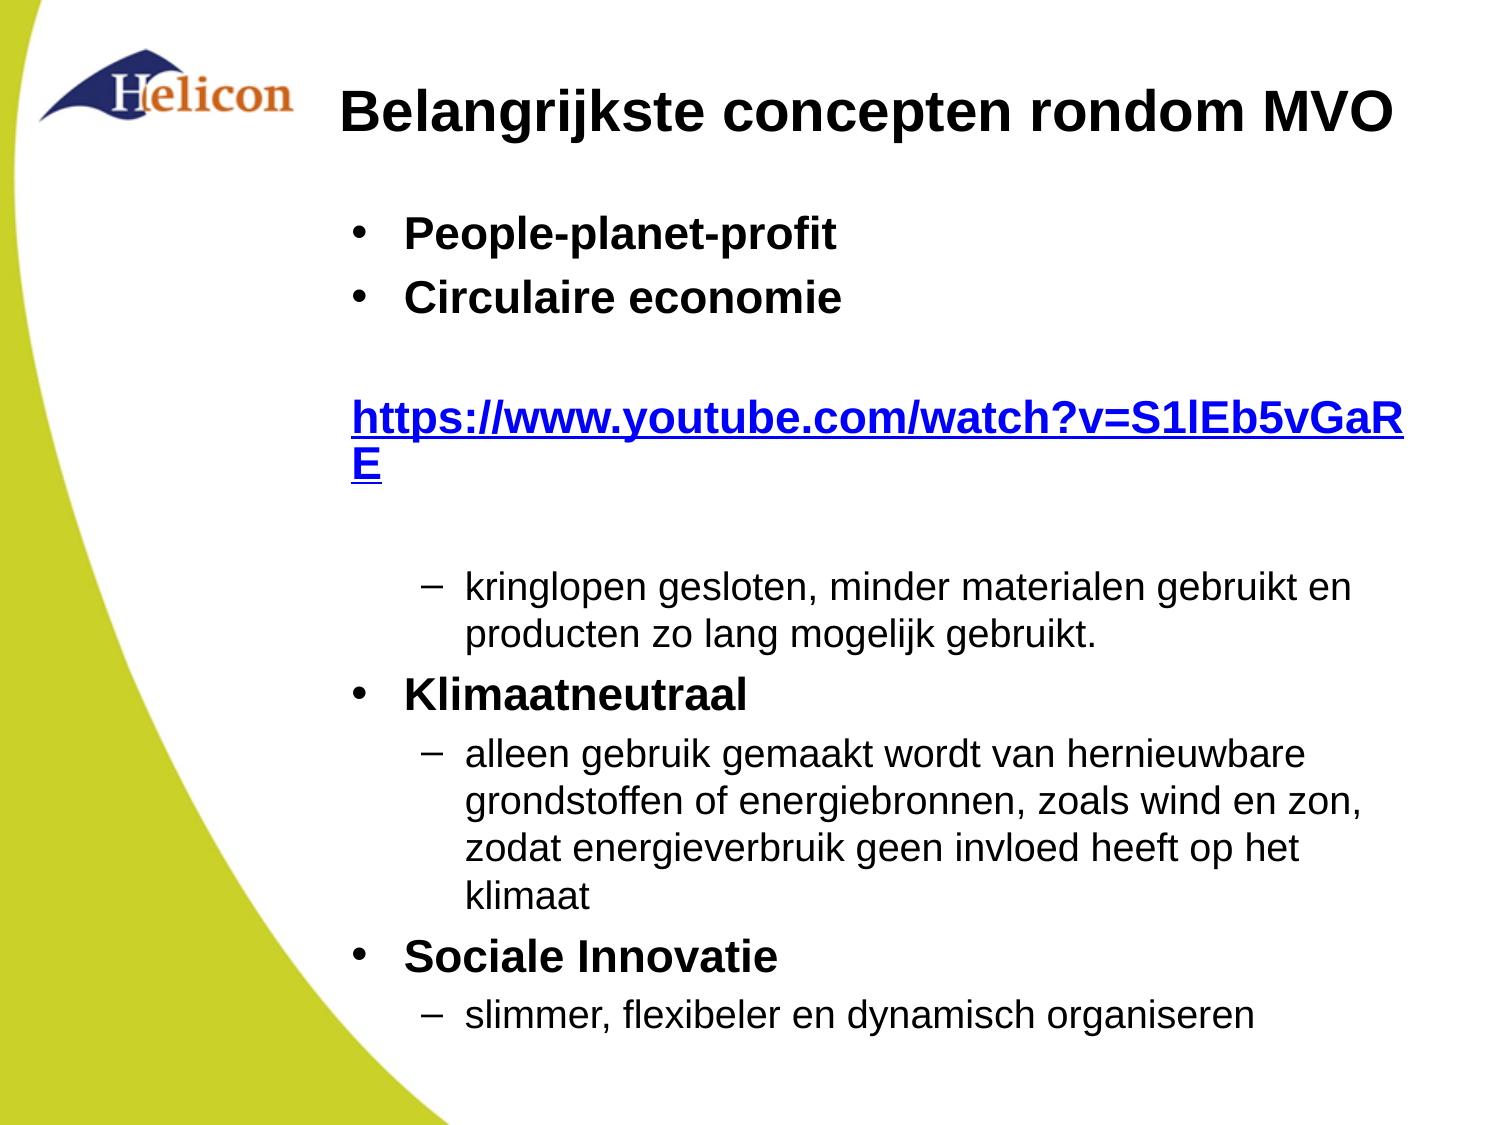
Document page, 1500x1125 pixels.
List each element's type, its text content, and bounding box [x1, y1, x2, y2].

picture [0, 0, 1500, 1125]
list People-planet-profit Circulaire economie https://www.youtube.com/watch?v=S1lEb5vGaRE kringlopen gesloten, minder materialen gebruikt en producten zo lang mogelijk gebruikt. Klimaatneutraal alleen gebruik gemaakt wordt van hernieuwbare grondstoffen of energiebronnen, zoals wind en zon, zodat energieverbruik geen invloed heeft op het klimaat Sociale Innovatie slimmer, flexibeler en dynamisch organiseren [336, 196, 1425, 1005]
title Belangrijkste concepten rondom MVO [324, 54, 1415, 161]
